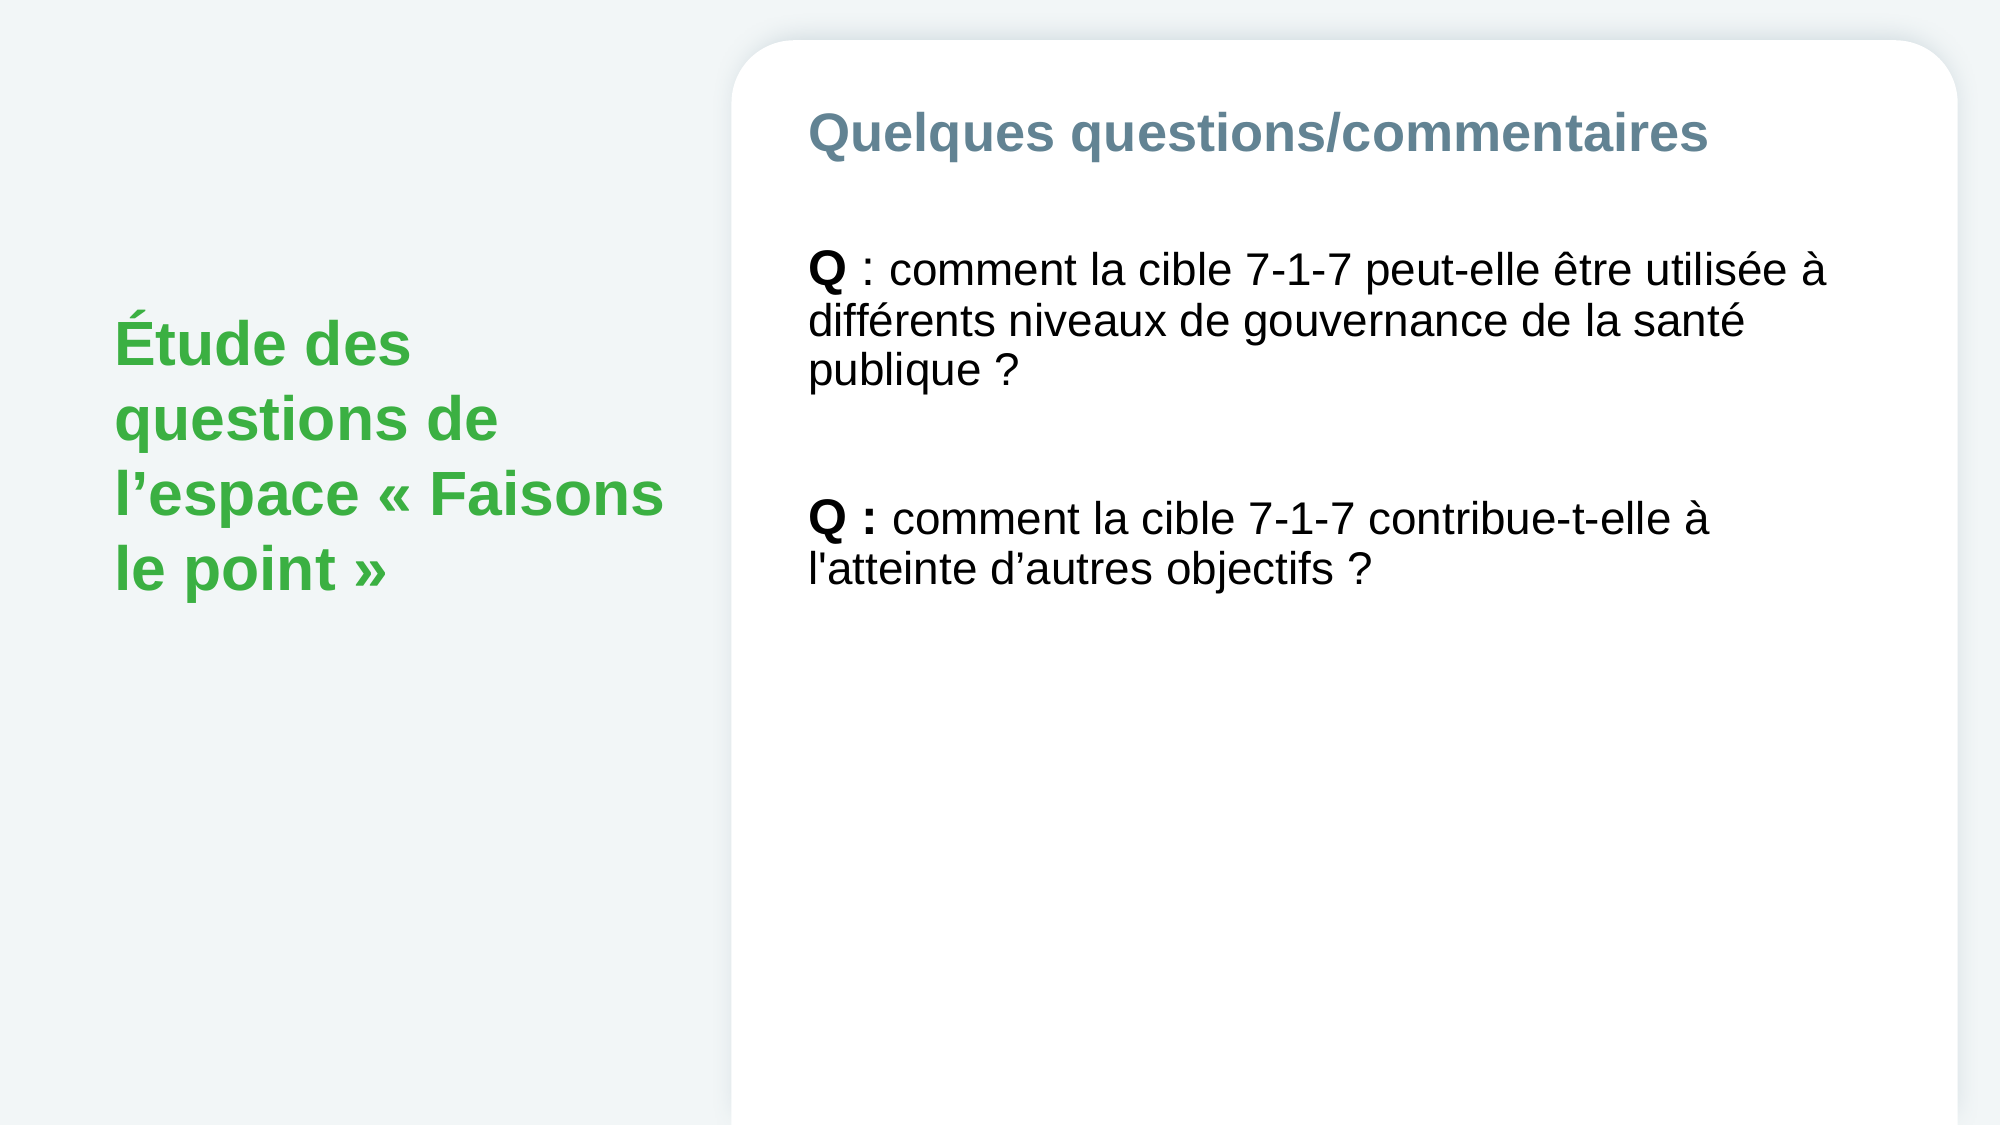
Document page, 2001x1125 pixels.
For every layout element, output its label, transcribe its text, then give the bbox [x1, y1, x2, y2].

list Quelques questions/commentaires [793, 97, 1892, 164]
title Étude des questions de l’espace « Faisons le point » [99, 235, 707, 611]
list Q : comment la cible 7-1-7 peut-elle être utilisée à différents niveaux de gouvernance de la santé publique ? Q : comment la cible 7-1-7 contribue-t-elle à l'atteinte d’autres objectifs ? [793, 235, 1892, 1060]
